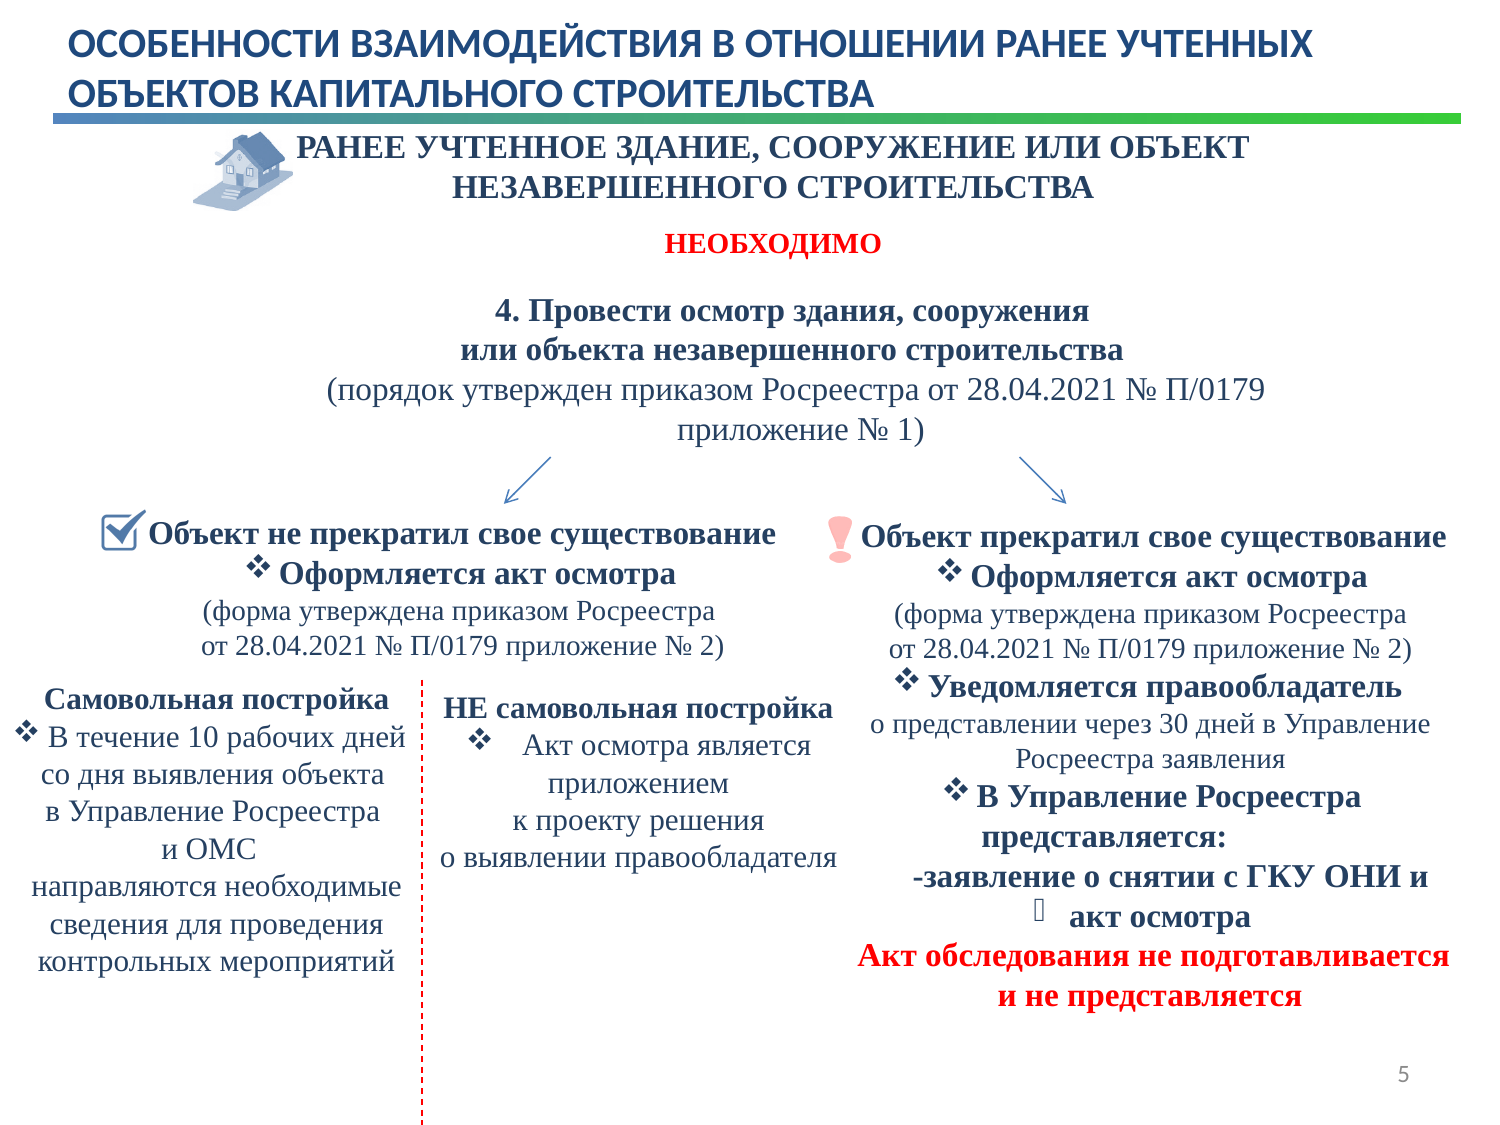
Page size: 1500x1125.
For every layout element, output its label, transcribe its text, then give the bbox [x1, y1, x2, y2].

text_box Самовольная постройка В течение 10 рабочих дней со дня выявления объекта в Управление Росреестра и ОМС направляются необходимые сведения для проведения контрольных мероприятий [0, 670, 586, 986]
text_box РАНЕЕ УЧТЕННОЕ ЗДАНИЕ, СООРУЖЕНИЕ ИЛИ ОБЪЕКТ НЕЗАВЕРШЕННОГО СТРОИТЕЛЬСТВА НЕОБХОДИМО [117, 117, 1430, 268]
picture [93, 509, 149, 551]
text_box ОСОБЕННОСТИ ВЗАИМОДЕЙСТВИЯ В ОТНОШЕНИИ РАНЕЕ УЧТЕННЫХ ОБЪЕКТОВ КАПИТАЛЬНОГО СТРОИТЕЛЬСТВА [53, 0, 1442, 132]
text_box Объект прекратил свое существование Оформляется акт осмотра (форма утверждена приказом Росреестра от 28.04.2021 № П/0179 приложение № 2) Уведомляется правообладатель о представлении через 30 дней в Управление Росреестра заявления В Управление Росреестра представляется: -заявление о снятии с ГКУ ОНИ и акт осмотра Акт обследования не подготавливается и не представляется [831, 506, 1477, 1021]
picture [824, 515, 856, 563]
text_box [1442, 112, 1462, 126]
text_box НЕ самовольная постройка Акт осмотра является приложением к проекту решения о выявлении правообладателя [269, 679, 1008, 882]
slide_number 5 [1074, 1042, 1425, 1103]
text_box Объект не прекратил свое существование Оформляется акт осмотра (форма утверждена приказом Росреестра от 28.04.2021 № П/0179 приложение № 2) [93, 503, 832, 669]
text_box 4. Провести осмотр здания, сооружения или объекта незавершенного строительства (порядок утвержден приказом Росреестра от 28.04.2021 № П/0179 приложение № 1) [246, 280, 1348, 455]
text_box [503, 456, 551, 505]
picture [193, 128, 294, 212]
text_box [1019, 456, 1067, 505]
